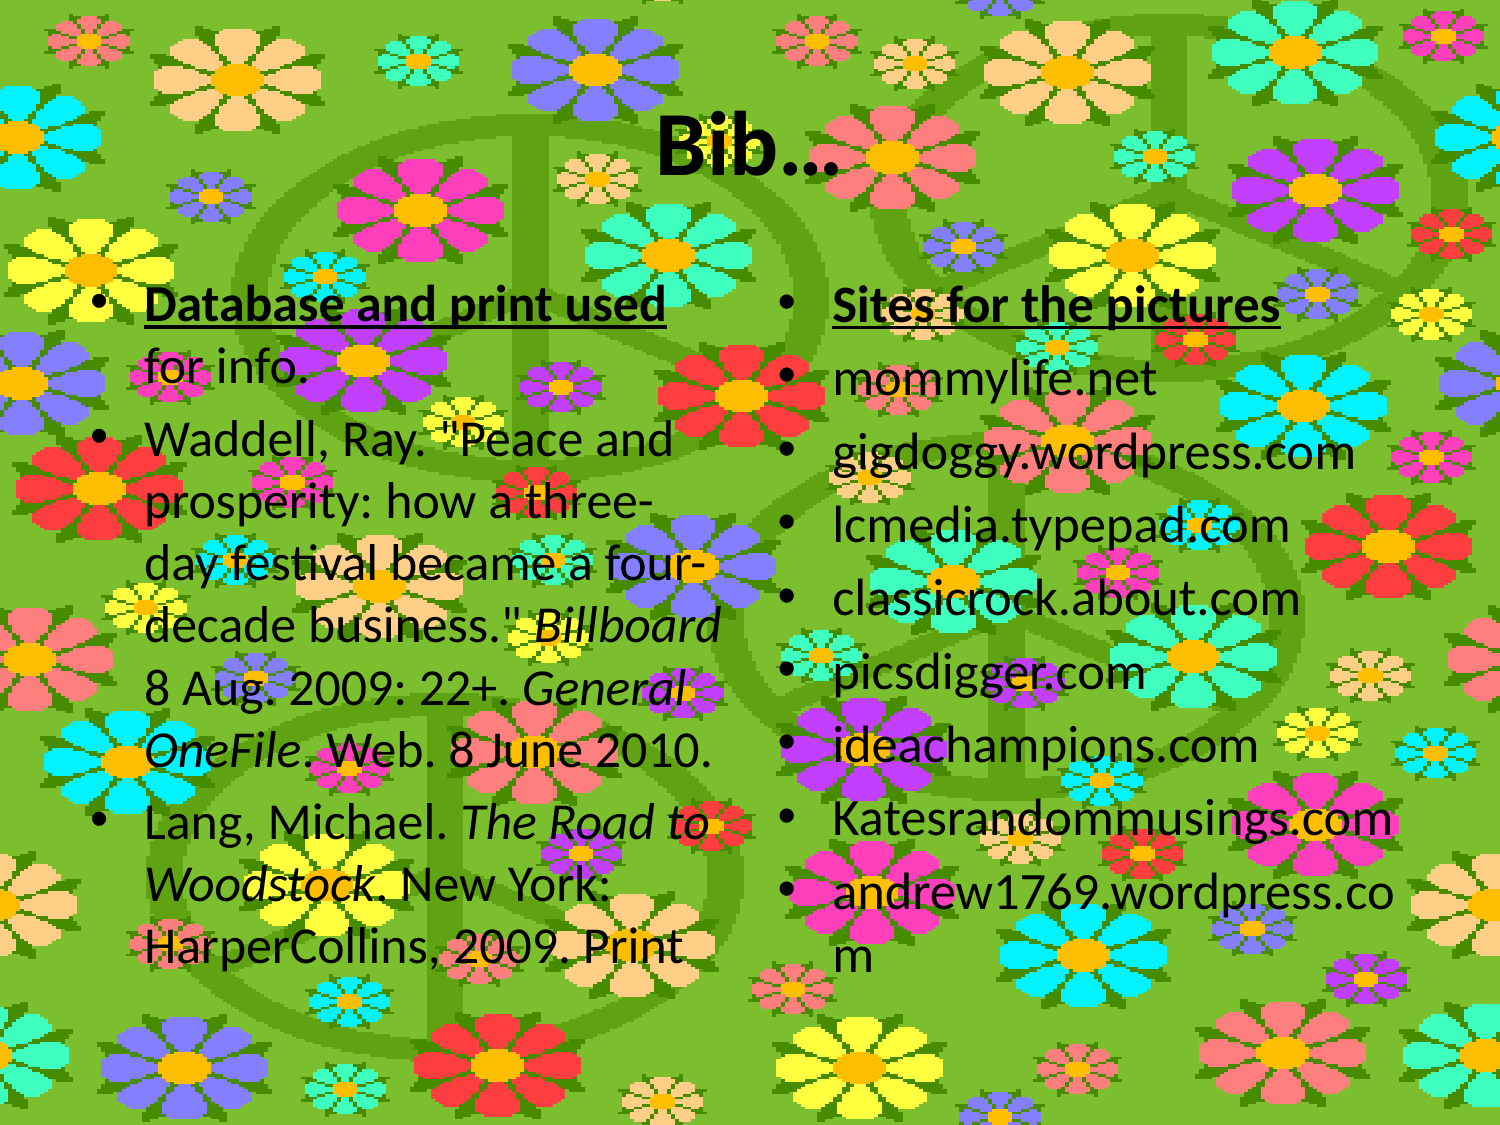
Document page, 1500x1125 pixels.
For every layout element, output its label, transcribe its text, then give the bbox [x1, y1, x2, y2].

list Database and print used for info. Waddell, Ray. "Peace and prosperity: how a three-day festival became a four-decade business." Billboard 8 Aug. 2009: 22+. General OneFile. Web. 8 June 2010. Lang, Michael. The Road to Woodstock. New York: HarperCollins, 2009. Print [75, 262, 738, 1005]
list Sites for the pictures mommylife.net gigdoggy.wordpress.com lcmedia.typepad.com classicrock.about.com picsdigger.com ideachampions.com Katesrandommusings.com andrew1769.wordpress.com [762, 262, 1425, 1005]
picture [0, 0, 1500, 1125]
title Bib… [75, 45, 1425, 233]
